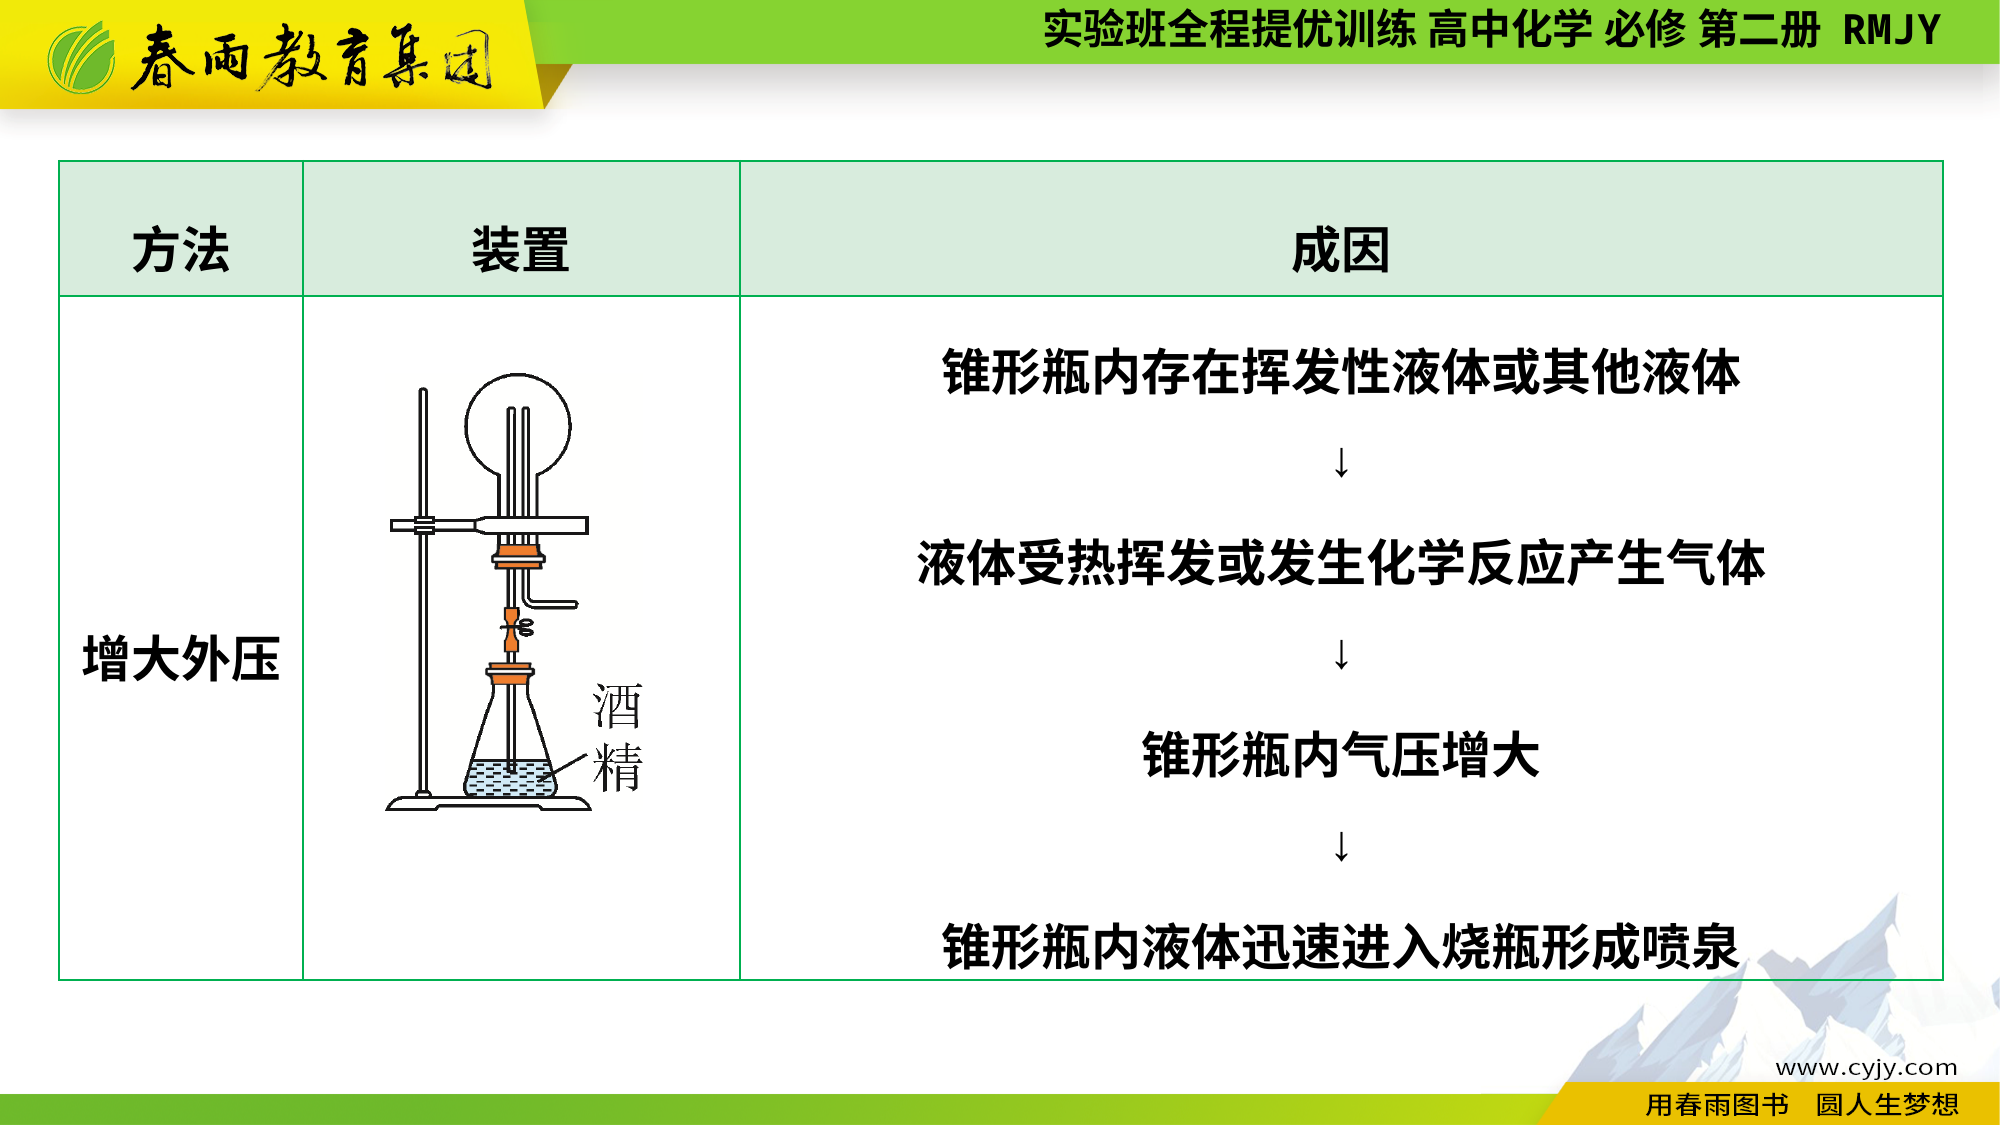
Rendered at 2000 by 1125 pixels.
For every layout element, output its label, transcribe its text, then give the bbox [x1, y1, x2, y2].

picture [0, 0, 2000, 1125]
table_header 装置 [304, 162, 739, 295]
table_cell [304, 297, 739, 979]
table_cell 增大外压 [60, 297, 302, 979]
table_cell 锥形瓶内存在挥发性液体或其他液体 ↓ 液体受热挥发或发生化学反应产生气体 ↓ 锥形瓶内气压增大 ↓ 锥形瓶内液体迅速进入烧瓶形成喷泉 [741, 297, 1942, 979]
table_header 成因 [741, 162, 1942, 295]
table_header 方法 [60, 162, 302, 295]
